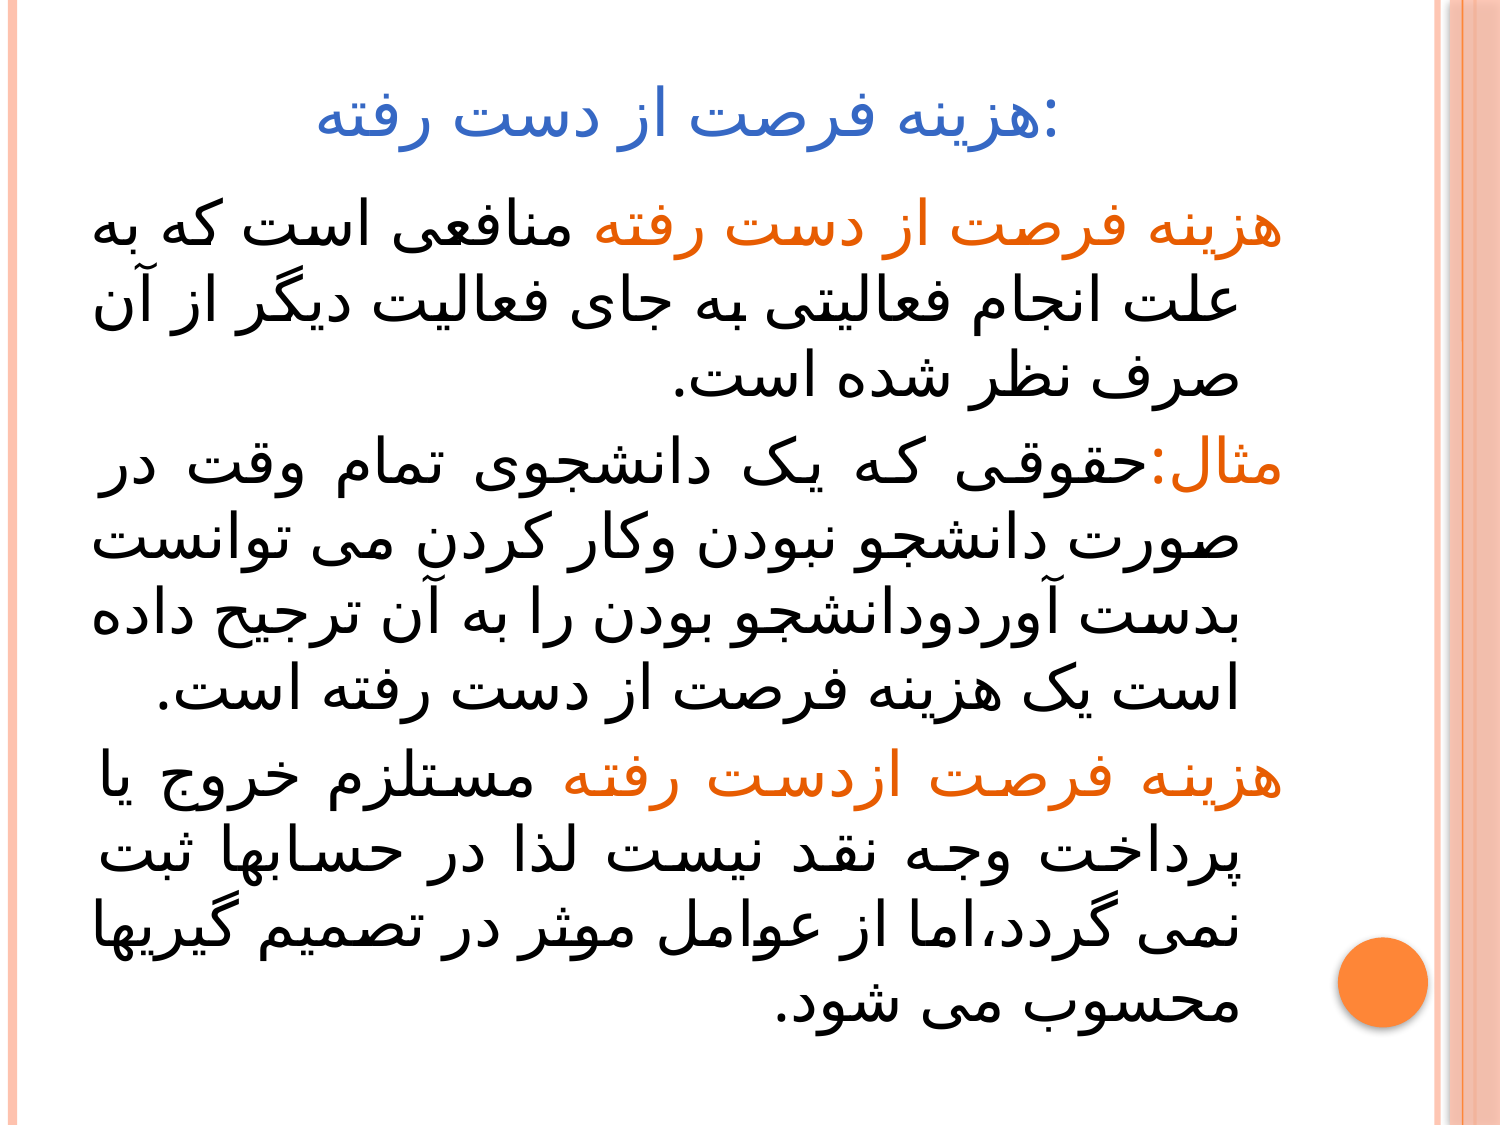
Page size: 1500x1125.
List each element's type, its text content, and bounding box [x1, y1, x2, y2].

title هزینه فرصت از دست رفته: [75, 45, 1300, 175]
list هزینه فرصت از دست رفته منافعی است که به علت انجام فعالیتی به جای فعالیت دیگر از آن صرف نظر شده است. مثال:حقوقی که یک دانشجوی تمام وقت در صورت دانشجو نبودن وکار کردن می توانست بدست آوردودانشجو بودن را به آن ترجیح داده است یک هزینه فرصت از دست رفته است. هزینه فرصت ازدست رفته مستلزم خروج یا پرداخت وجه نقد نیست لذا در حسابها ثبت نمی گردد،اما از عوامل موثر در تصمیم گیریها محسوب می شود. [75, 175, 1300, 1062]
